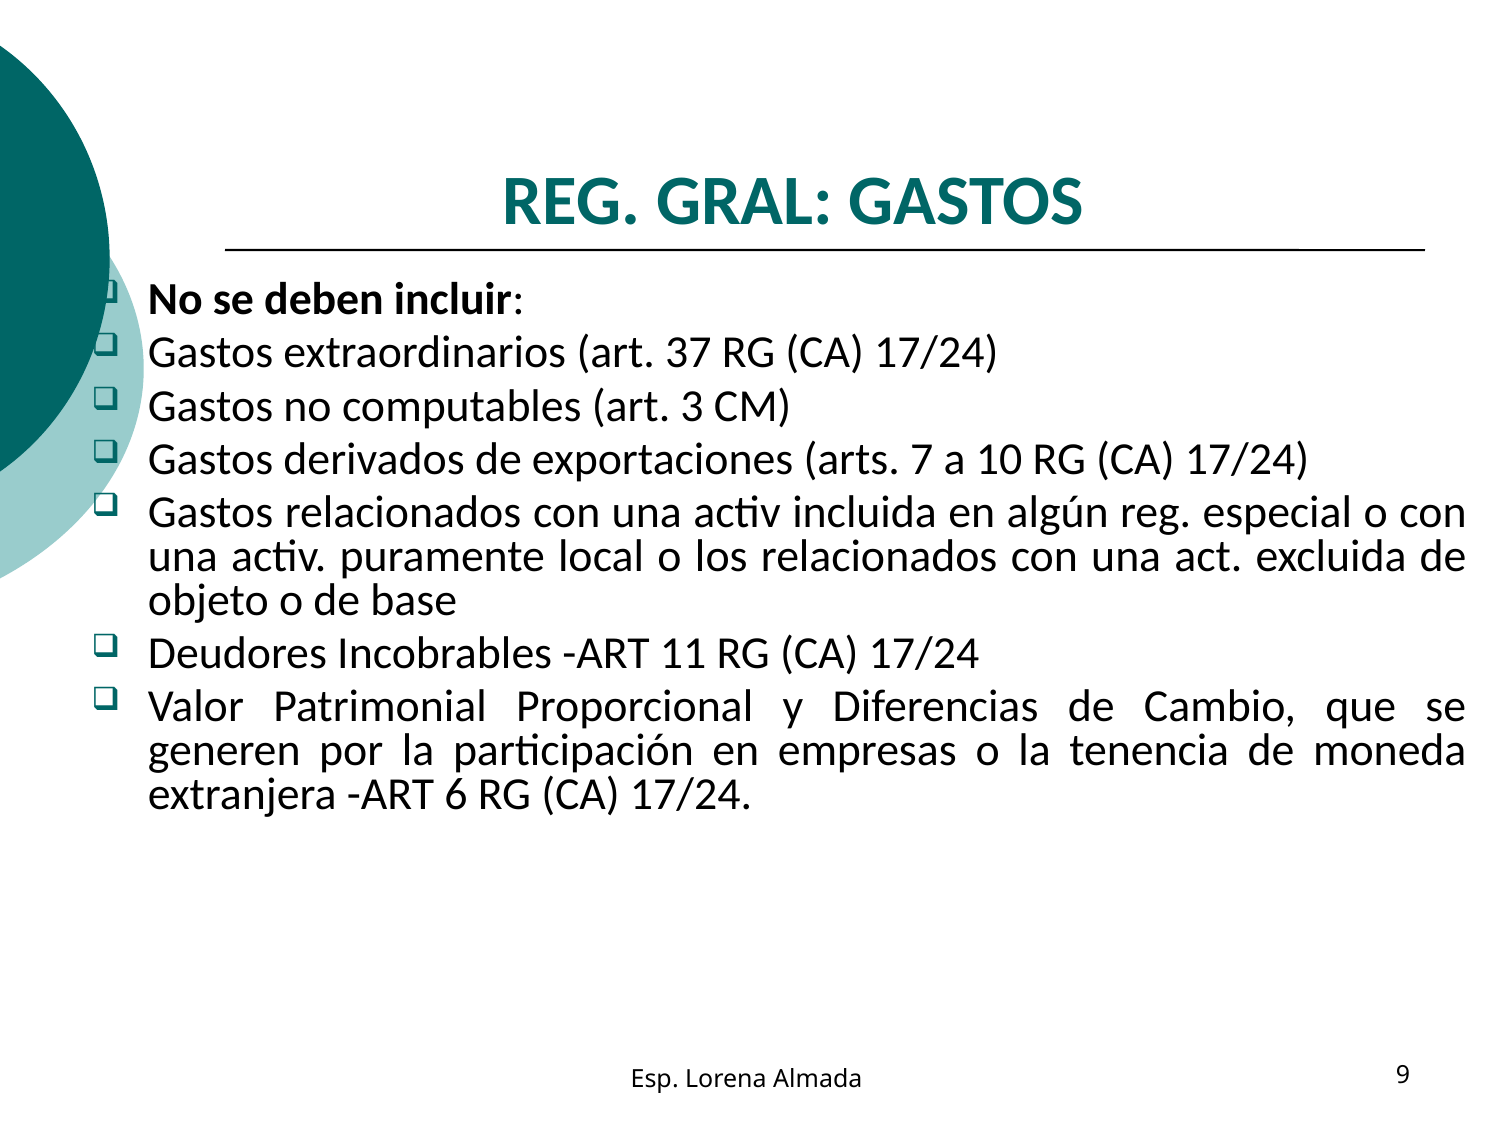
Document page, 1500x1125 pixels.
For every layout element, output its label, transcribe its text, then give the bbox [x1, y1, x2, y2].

title REG. GRAL: GASTOS [105, 58, 1482, 208]
list No se deben incluir: Gastos extraordinarios (art. 37 RG (CA) 17/24) Gastos no computables (art. 3 CM) Gastos derivados de exportaciones (arts. 7 a 10 RG (CA) 17/24) Gastos relacionados con una activ incluida en algún reg. especial o con una activ. puramente local o los relacionados con una act. excluida de objeto o de base Deudores Incobrables -ART 11 RG (CA) 17/24 Valor Patrimonial Proporcional y Diferencias de Cambio, que se generen por la participación en empresas o la tenencia de moneda extranjera -ART 6 RG (CA) 17/24. [76, 208, 1483, 991]
slide_number 9 [1074, 1025, 1425, 1100]
footer Esp. Lorena Almada [512, 1025, 988, 1100]
